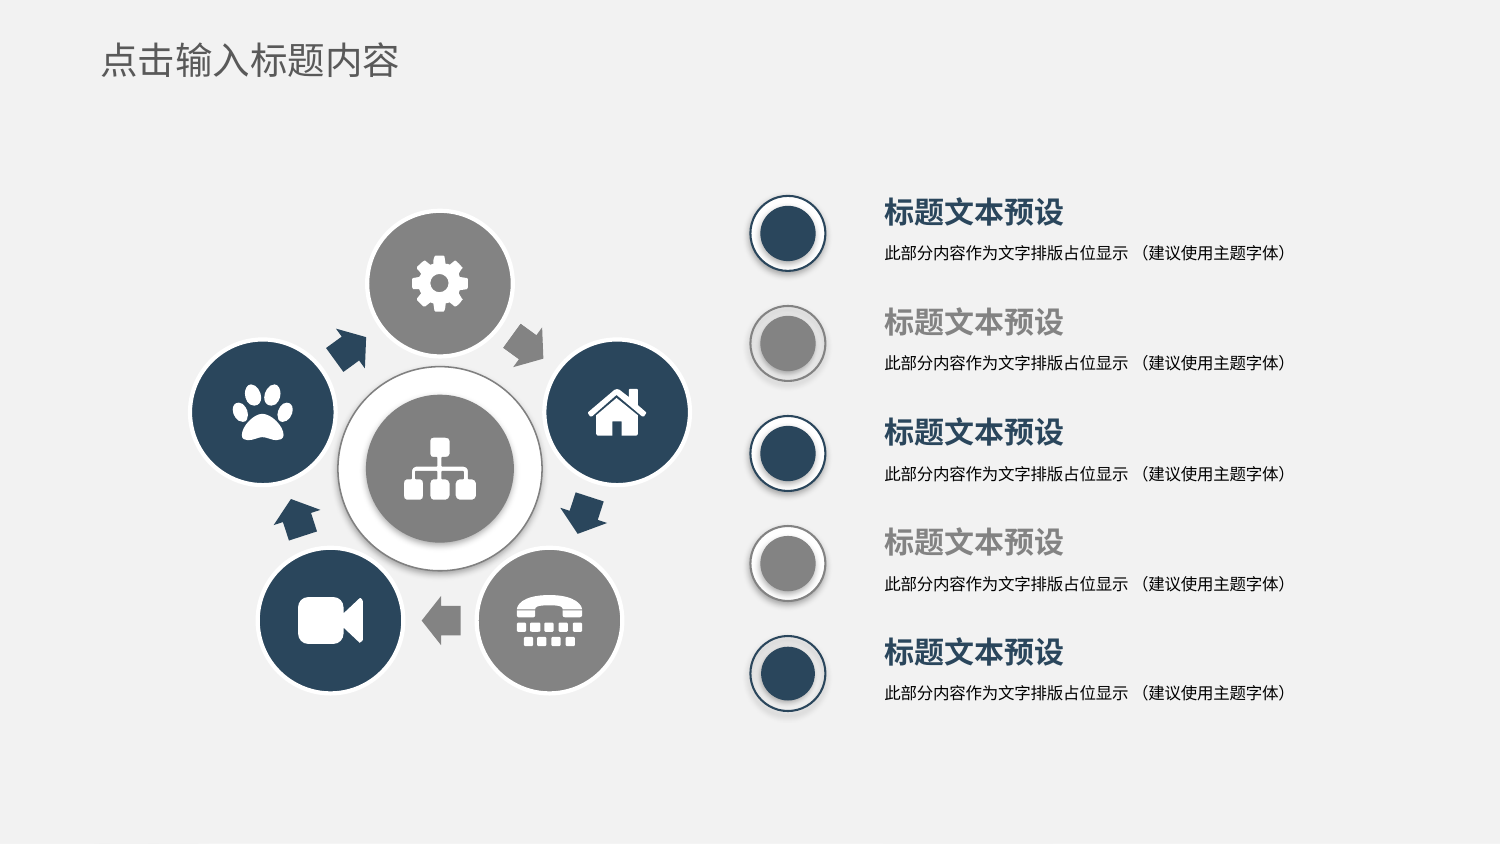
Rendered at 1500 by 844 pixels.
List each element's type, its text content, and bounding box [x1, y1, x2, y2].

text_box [750, 193, 1346, 274]
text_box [750, 523, 1346, 604]
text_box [750, 303, 1346, 384]
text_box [750, 633, 1346, 714]
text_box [750, 413, 1346, 494]
text_box 点击输入标题内容 [100, 28, 450, 91]
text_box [189, 210, 691, 694]
